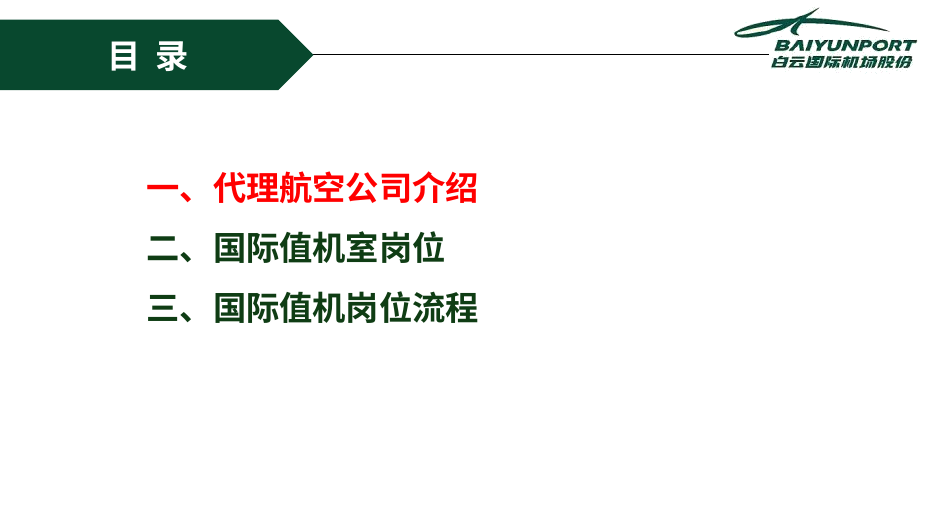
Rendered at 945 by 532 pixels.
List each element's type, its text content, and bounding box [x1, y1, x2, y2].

text_box 目 录 [0, 18, 315, 92]
picture [712, 0, 945, 78]
text_box 一、代理航空公司介绍 二、国际值机室岗位 三、国际值机岗位流程 [131, 140, 770, 335]
